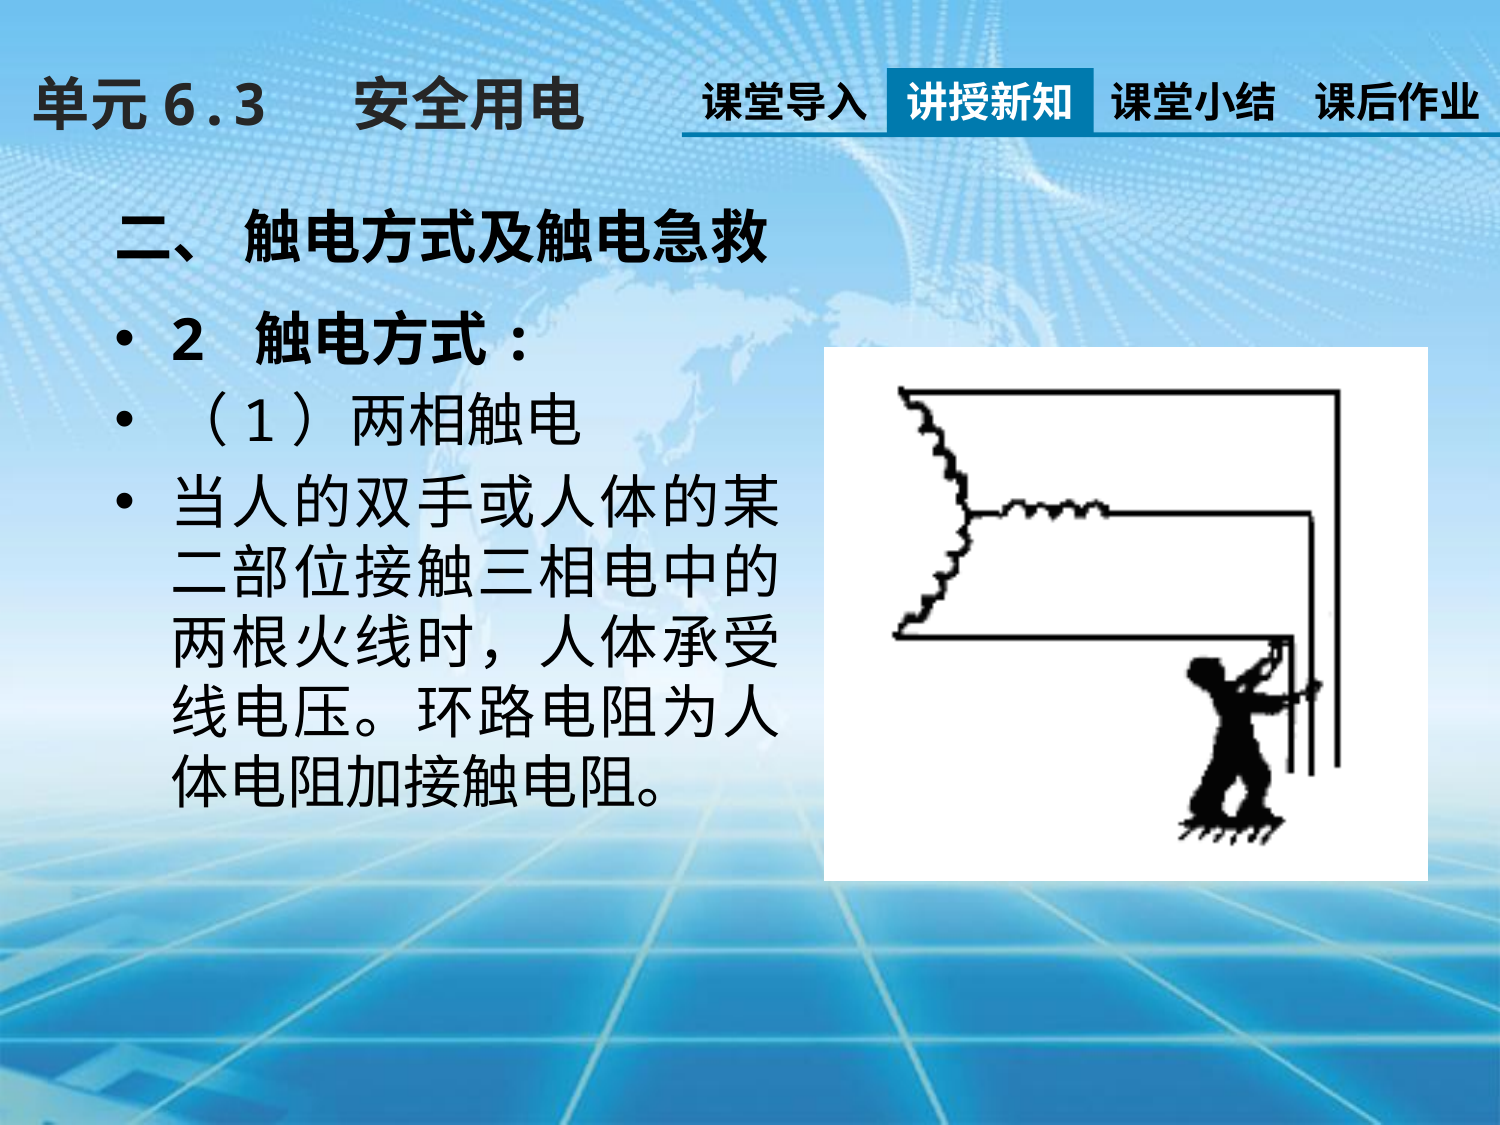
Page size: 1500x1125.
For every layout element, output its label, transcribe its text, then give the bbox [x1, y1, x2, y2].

text_box 2 触电方式: （1）两相触电 当人的双手或人体的某二部位接触三相电中的两根火线时，人体承受线电压。环路电阻为人体电阻加接触电阻。 [99, 294, 796, 1058]
picture [0, 0, 1500, 1125]
text_box 二、 触电方式及触电急救 [99, 193, 850, 280]
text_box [16, 59, 1500, 145]
